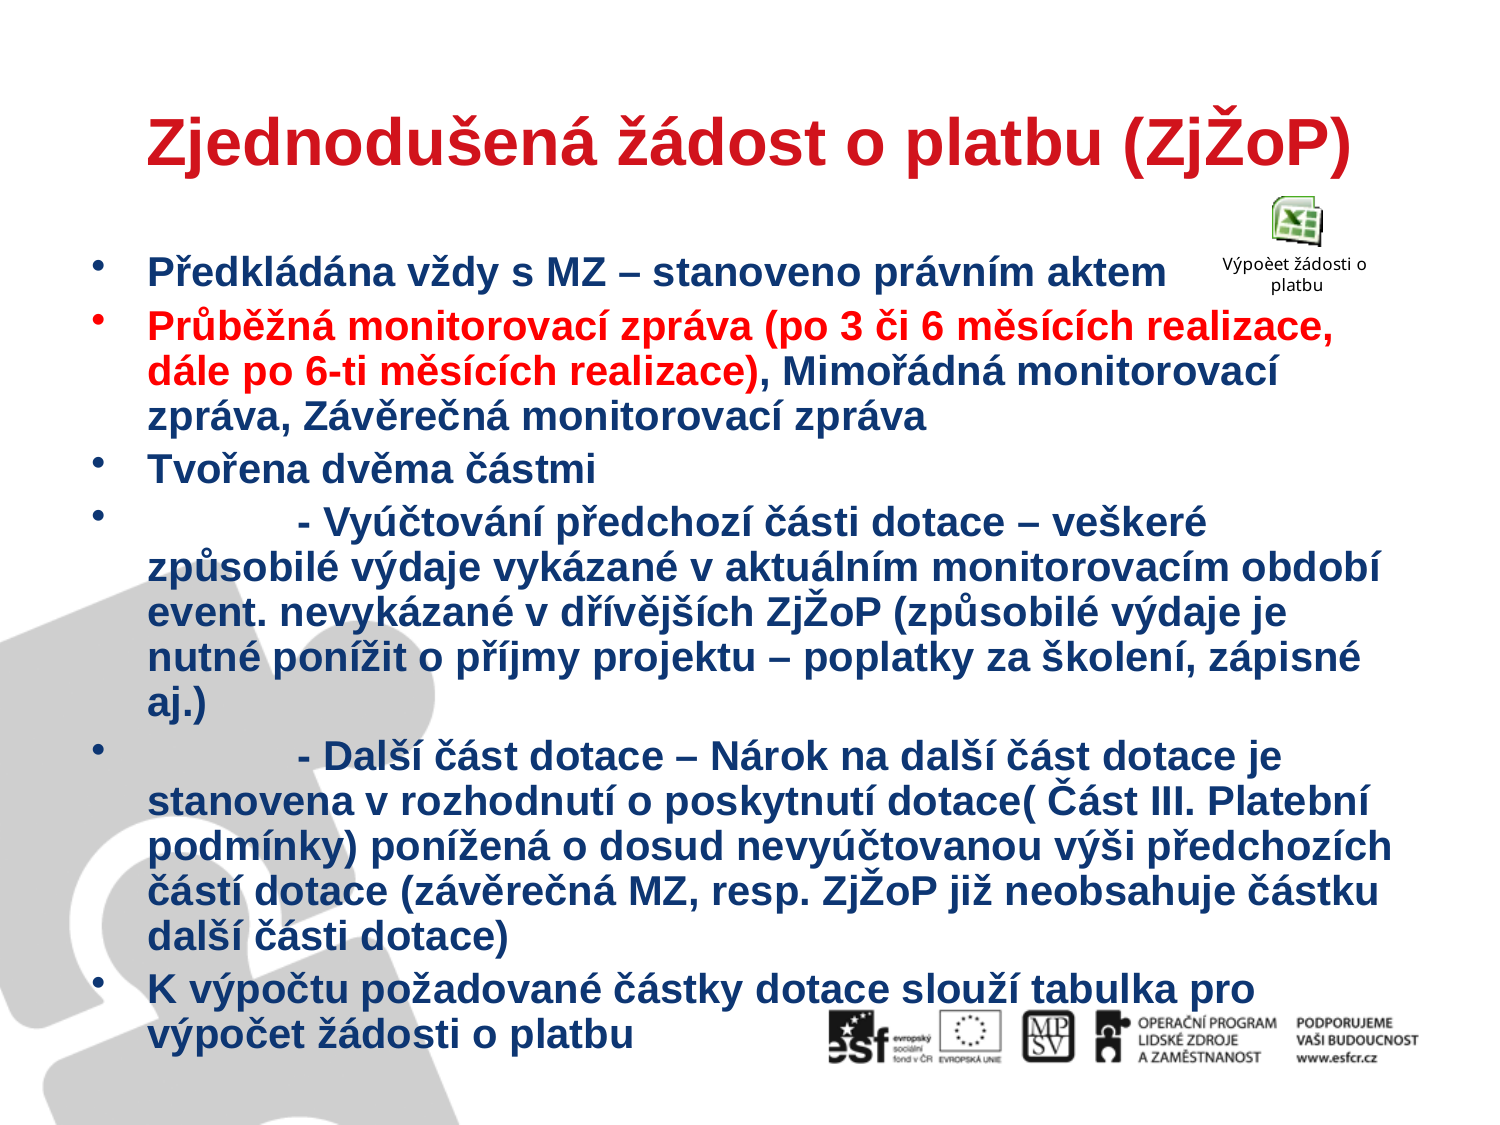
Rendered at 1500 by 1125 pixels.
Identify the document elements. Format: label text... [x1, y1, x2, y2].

title Zjednodušená žádost o platbu (ZjŽoP) [74, 44, 1426, 233]
picture [0, 0, 1500, 1125]
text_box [1222, 195, 1373, 314]
text_box Předkládána vždy s MZ – stanoveno právním aktem Průběžná monitorovací zpráva (po 3 či 6 měsících realizace, dále po 6-ti měsících realizace), Mimořádná monitorovací zpráva, Závěrečná monitorovací zpráva Tvořena dvěma částmi - Vyúčtování předchozí části dotace – veškeré způsobilé výdaje vykázané v aktuálním monitorovacím období event. nevykázané v dřívějších ZjŽoP (způsobilé výdaje je nutné ponížit o příjmy projektu – poplatky za školení, zápisné aj.) - Další část dotace – Nárok na další část dotace je stanovena v rozhodnutí o poskytnutí dotace( Část III. Platební podmínky) ponížená o dosud nevyúčtovanou výši předchozích částí dotace (závěrečná MZ, resp. ZjŽoP již neobsahuje částku další části dotace) K výpočtu požadované částky dotace slouží tabulka pro výpočet žádosti o platbu [76, 243, 1427, 982]
